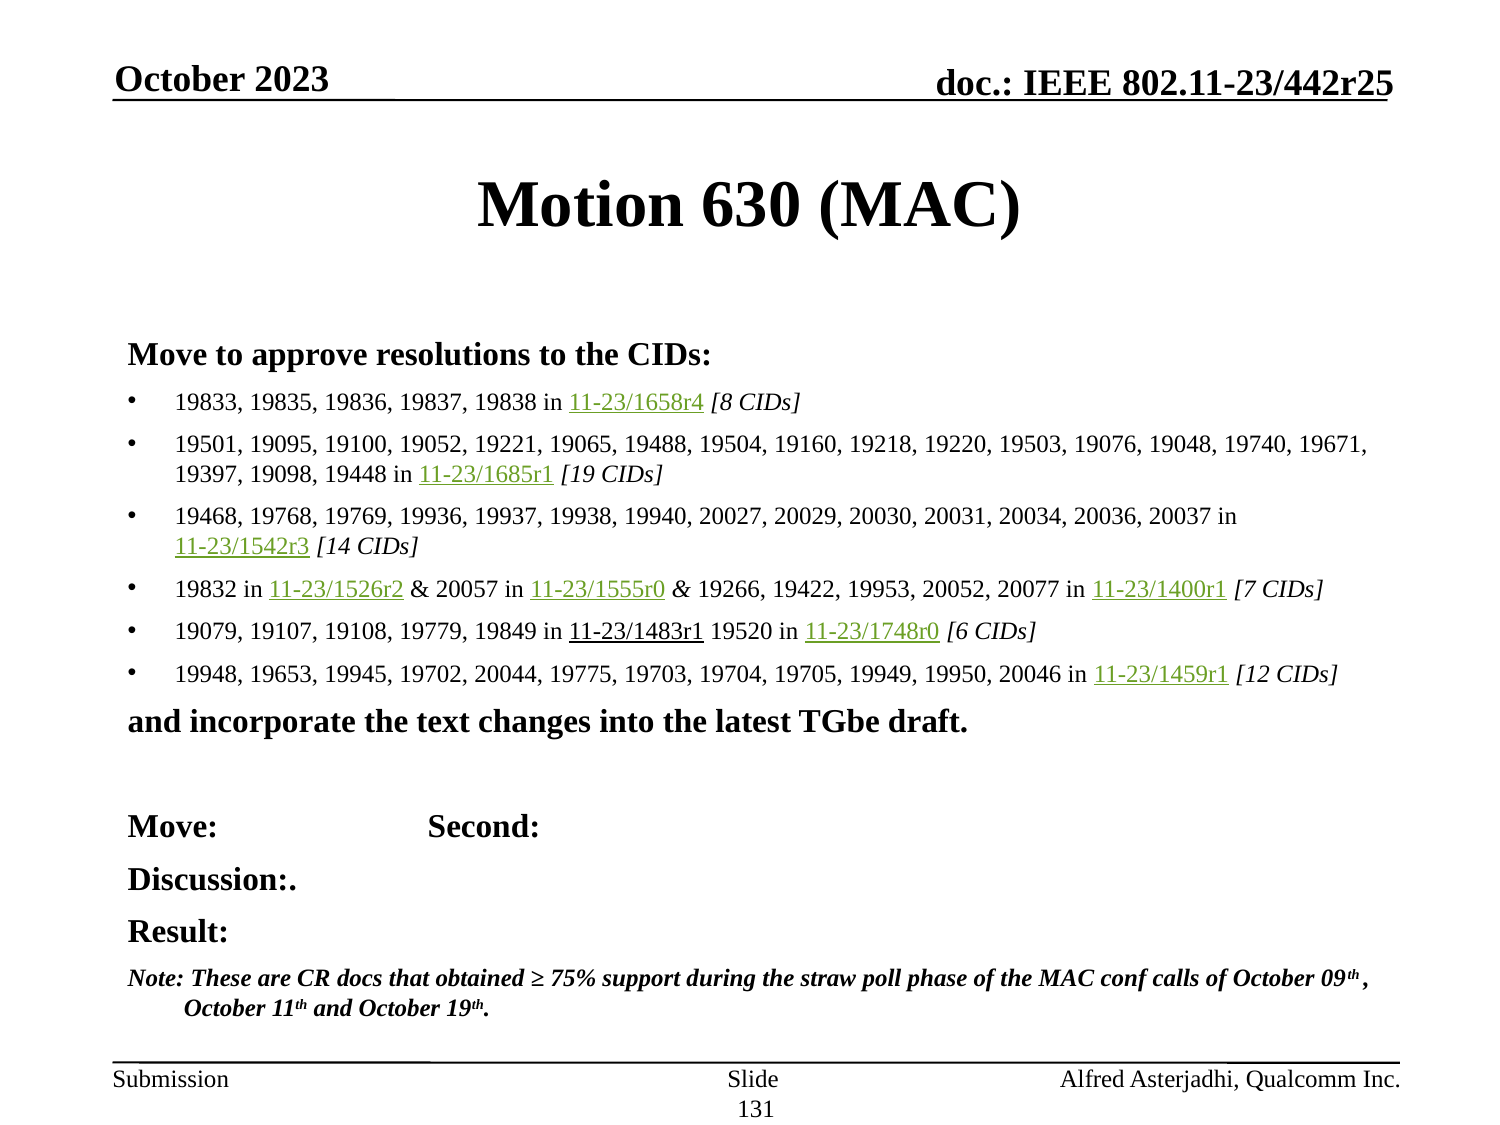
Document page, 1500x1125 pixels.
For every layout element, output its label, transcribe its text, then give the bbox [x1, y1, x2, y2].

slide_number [114, 54, 423, 100]
slide_number Slide 131 [712, 1061, 800, 1123]
title Motion 630 (MAC) [112, 112, 1388, 288]
list Move to approve resolutions to the CIDs: 19833, 19835, 19836, 19837, 19838 in 11-23/1658r4 [8 CIDs] 19501, 19095, 19100, 19052, 19221, 19065, 19488, 19504, 19160, 19218, 19220, 19503, 19076, 19048, 19740, 19671, 19397, 19098, 19448 in 11-23/1685r1 [19 CIDs] 19468, 19768, 19769, 19936, 19937, 19938, 19940, 20027, 20029, 20030, 20031, 20034, 20036, 20037 in 11-23/1542r3 [14 CIDs] 19832 in 11-23/1526r2 & 20057 in 11-23/1555r0 & 19266, 19422, 19953, 20052, 20077 in 11-23/1400r1 [7 CIDs] 19079, 19107, 19108, 19779, 19849 in 11-23/1483r1 19520 in 11-23/1748r0 [6 CIDs] 19948, 19653, 19945, 19702, 20044, 19775, 19703, 19704, 19705, 19949, 19950, 20046 in 11-23/1459r1 [12 CIDs] and incorporate the text changes into the latest TGbe draft. Move: Second: Discussion:. Result: Note: These are CR docs that obtained ≥ 75% support during the straw poll phase of the MAC conf calls of October 09th , October 11th and October 19th. [112, 324, 1388, 1063]
footer Alfred Asterjadhi, Qualcomm Inc. [878, 1061, 1402, 1093]
